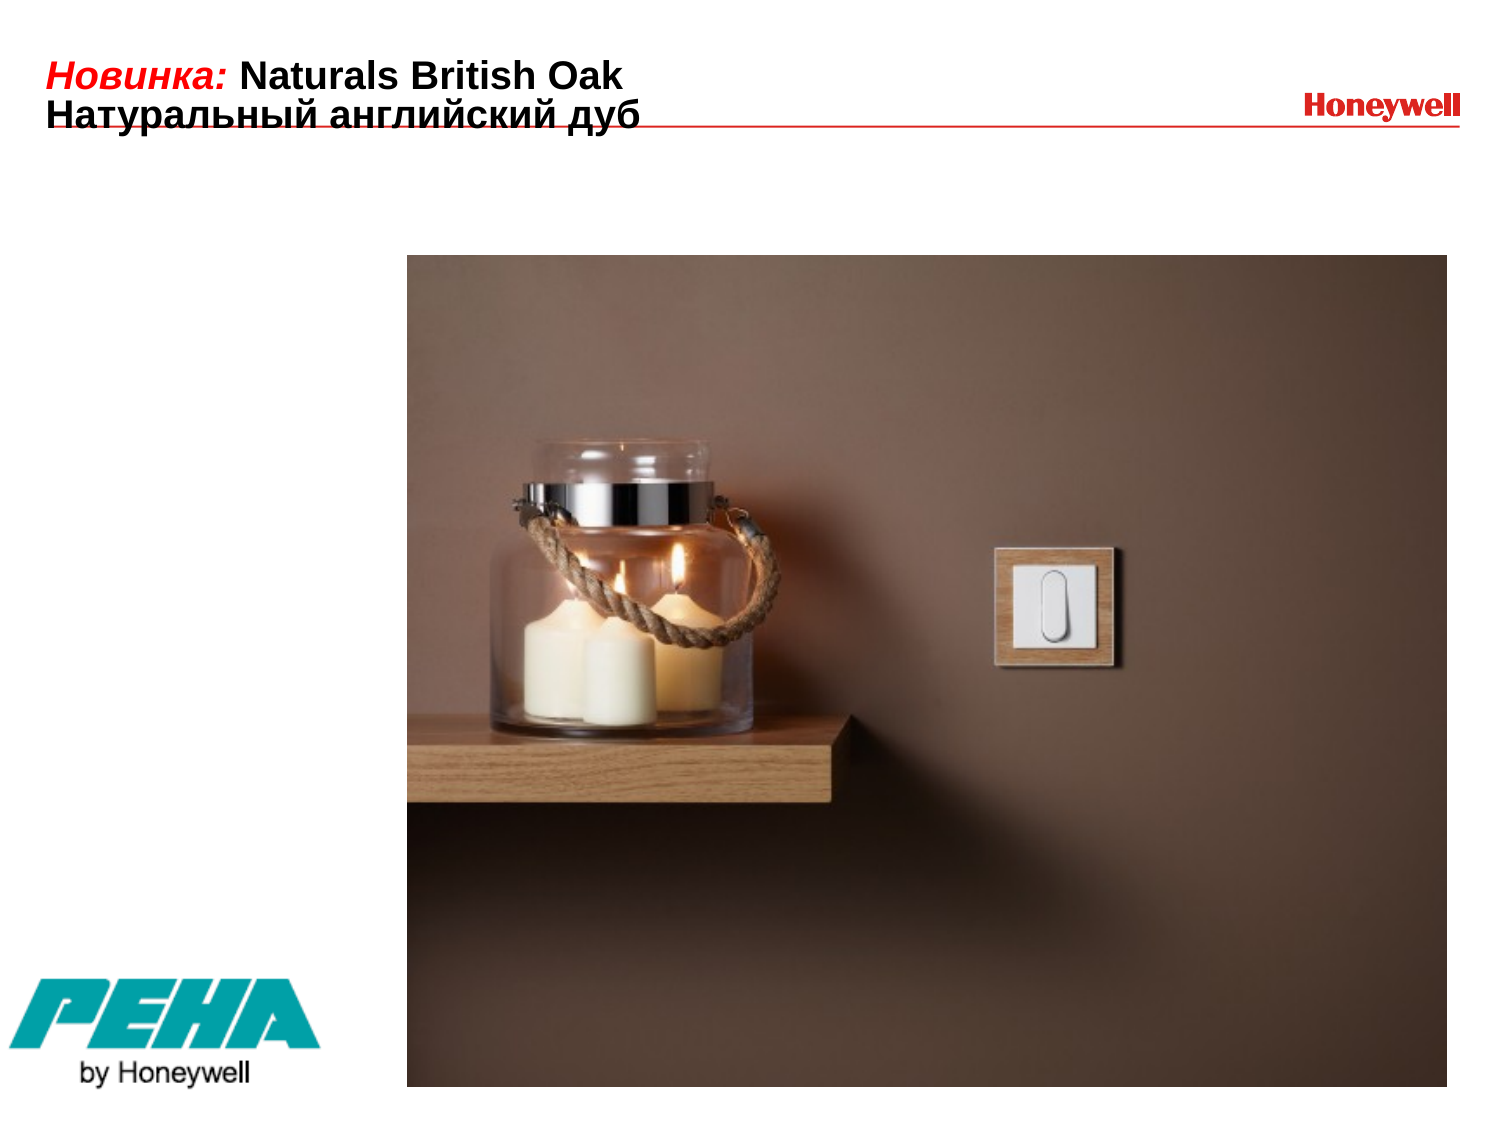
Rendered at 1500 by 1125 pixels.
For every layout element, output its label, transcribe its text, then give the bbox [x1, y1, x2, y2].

title Новинка: Naturals British Oak Натуральный английский дуб [45, 58, 1359, 137]
picture [0, 954, 374, 1125]
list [407, 255, 1448, 1088]
